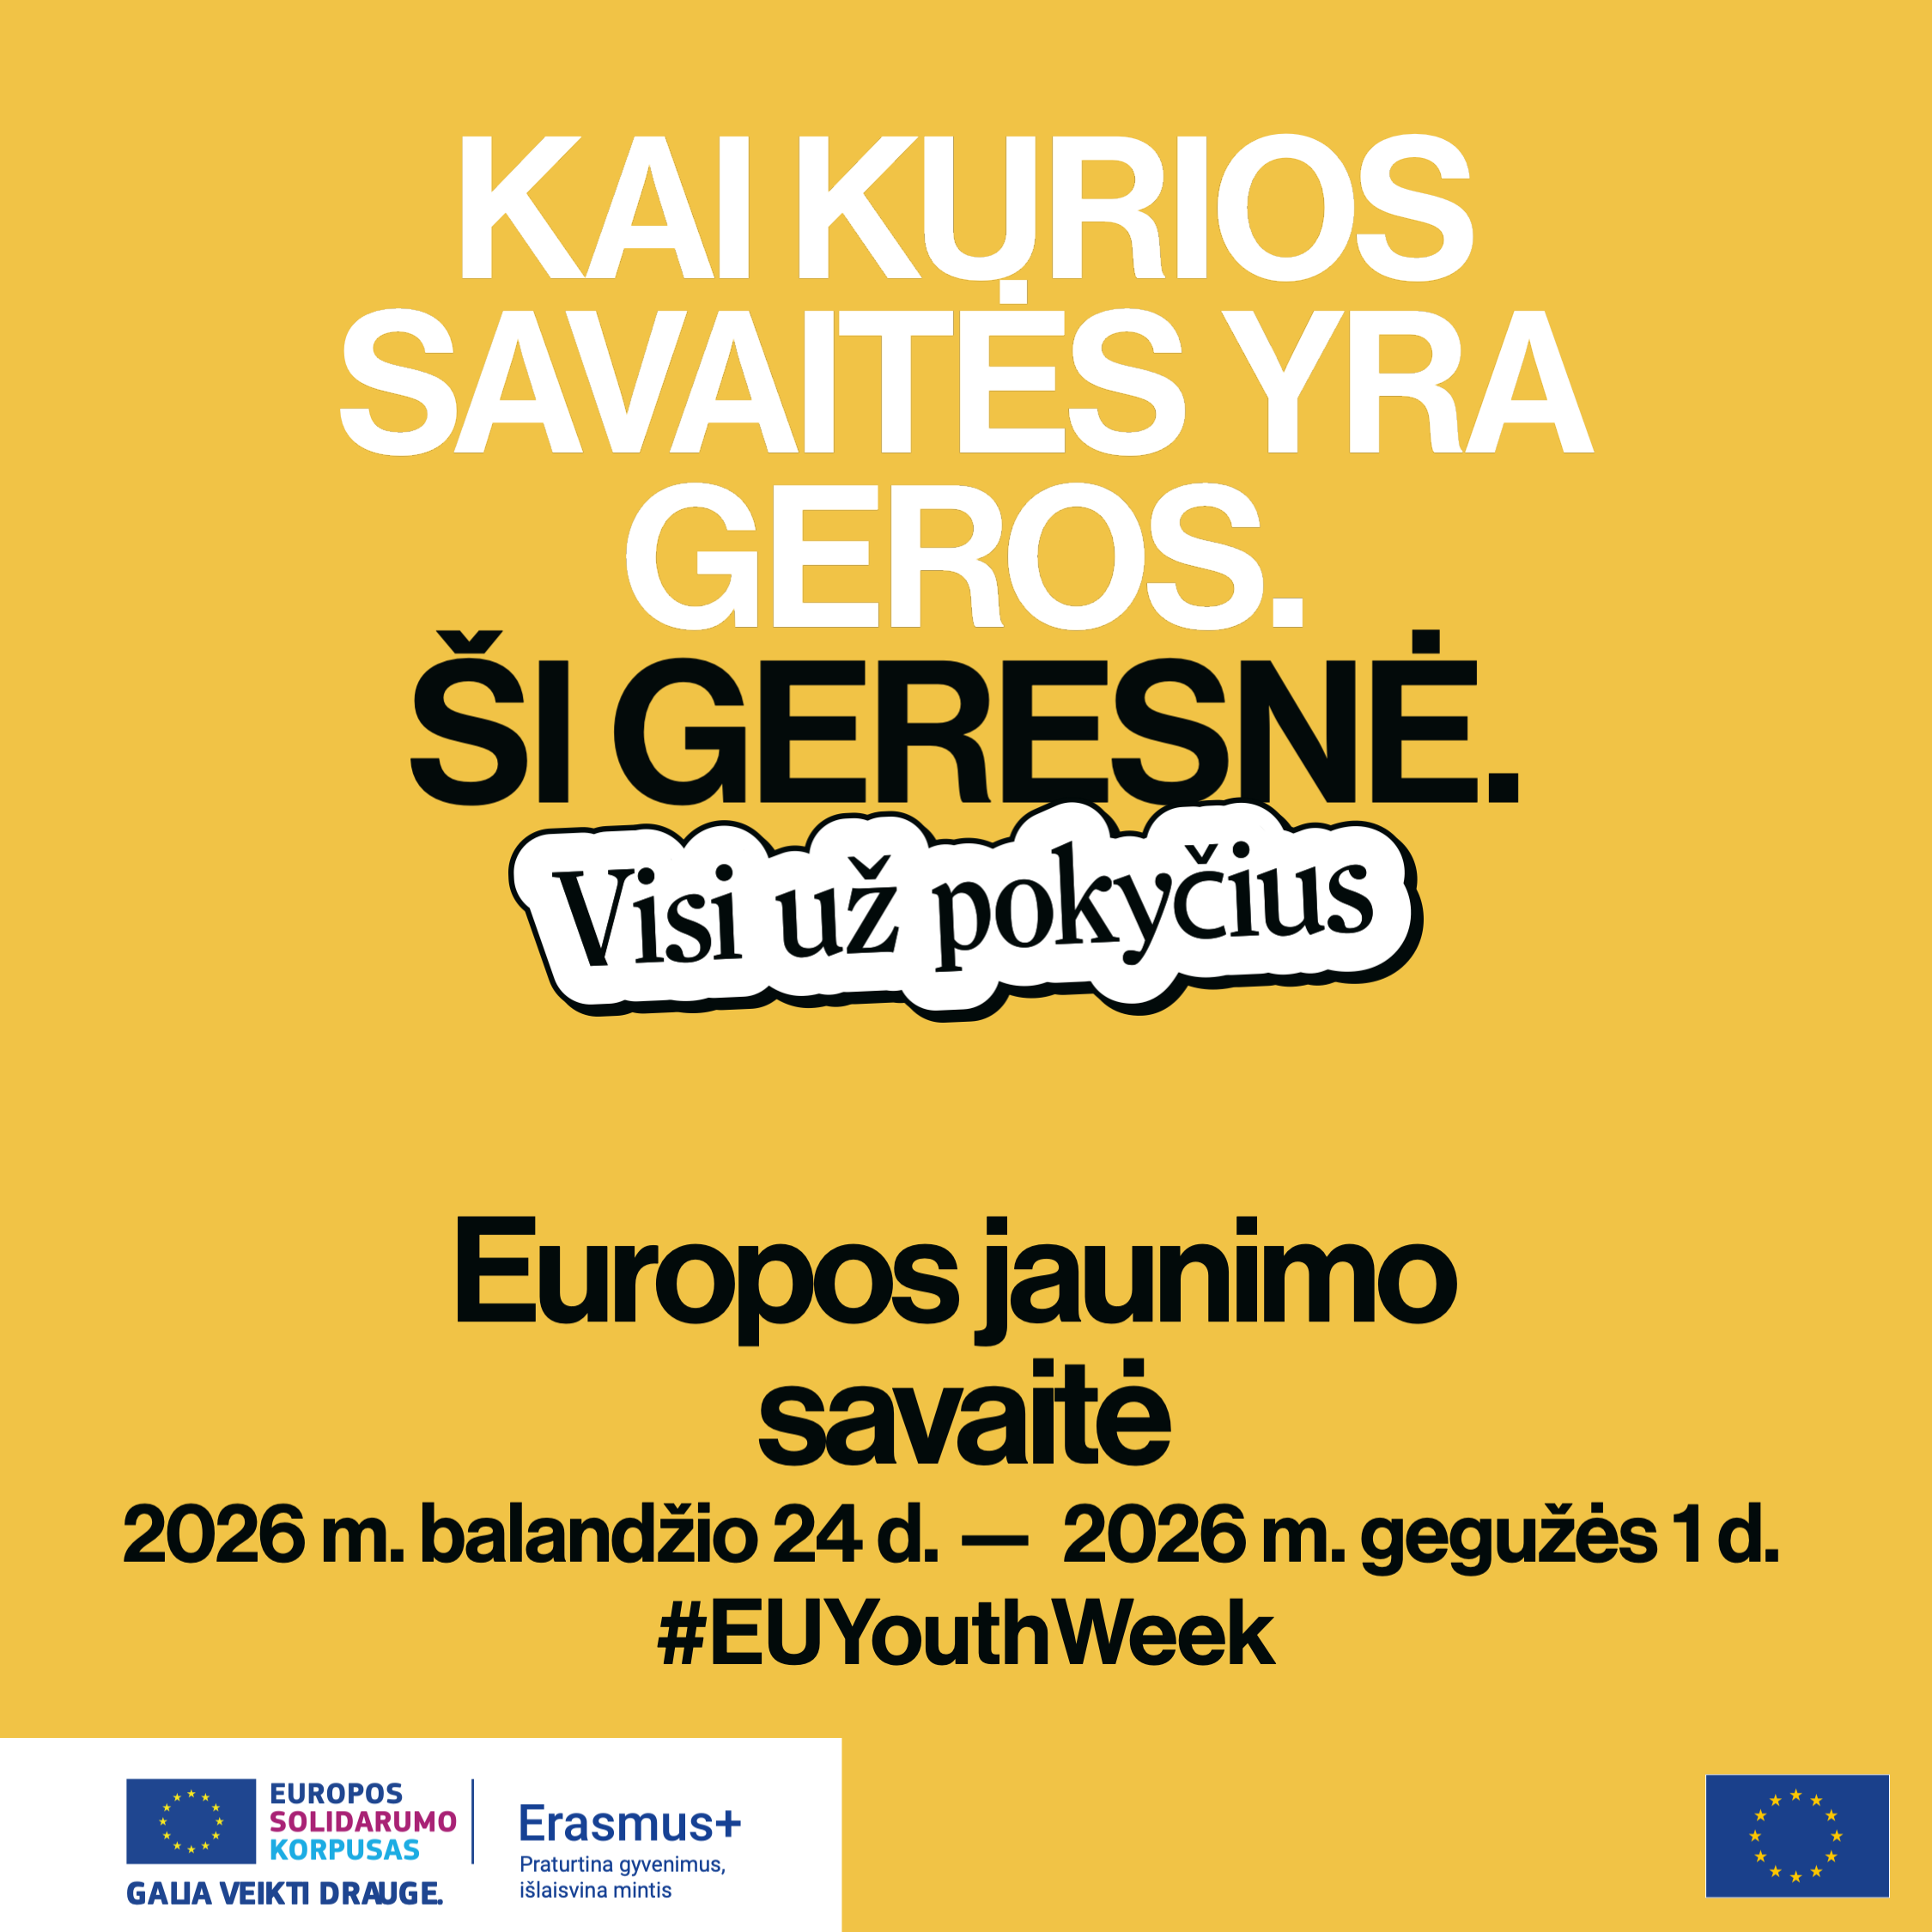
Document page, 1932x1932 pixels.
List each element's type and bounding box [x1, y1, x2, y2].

picture [121, 108, 1811, 1688]
picture [0, 1737, 1891, 1932]
